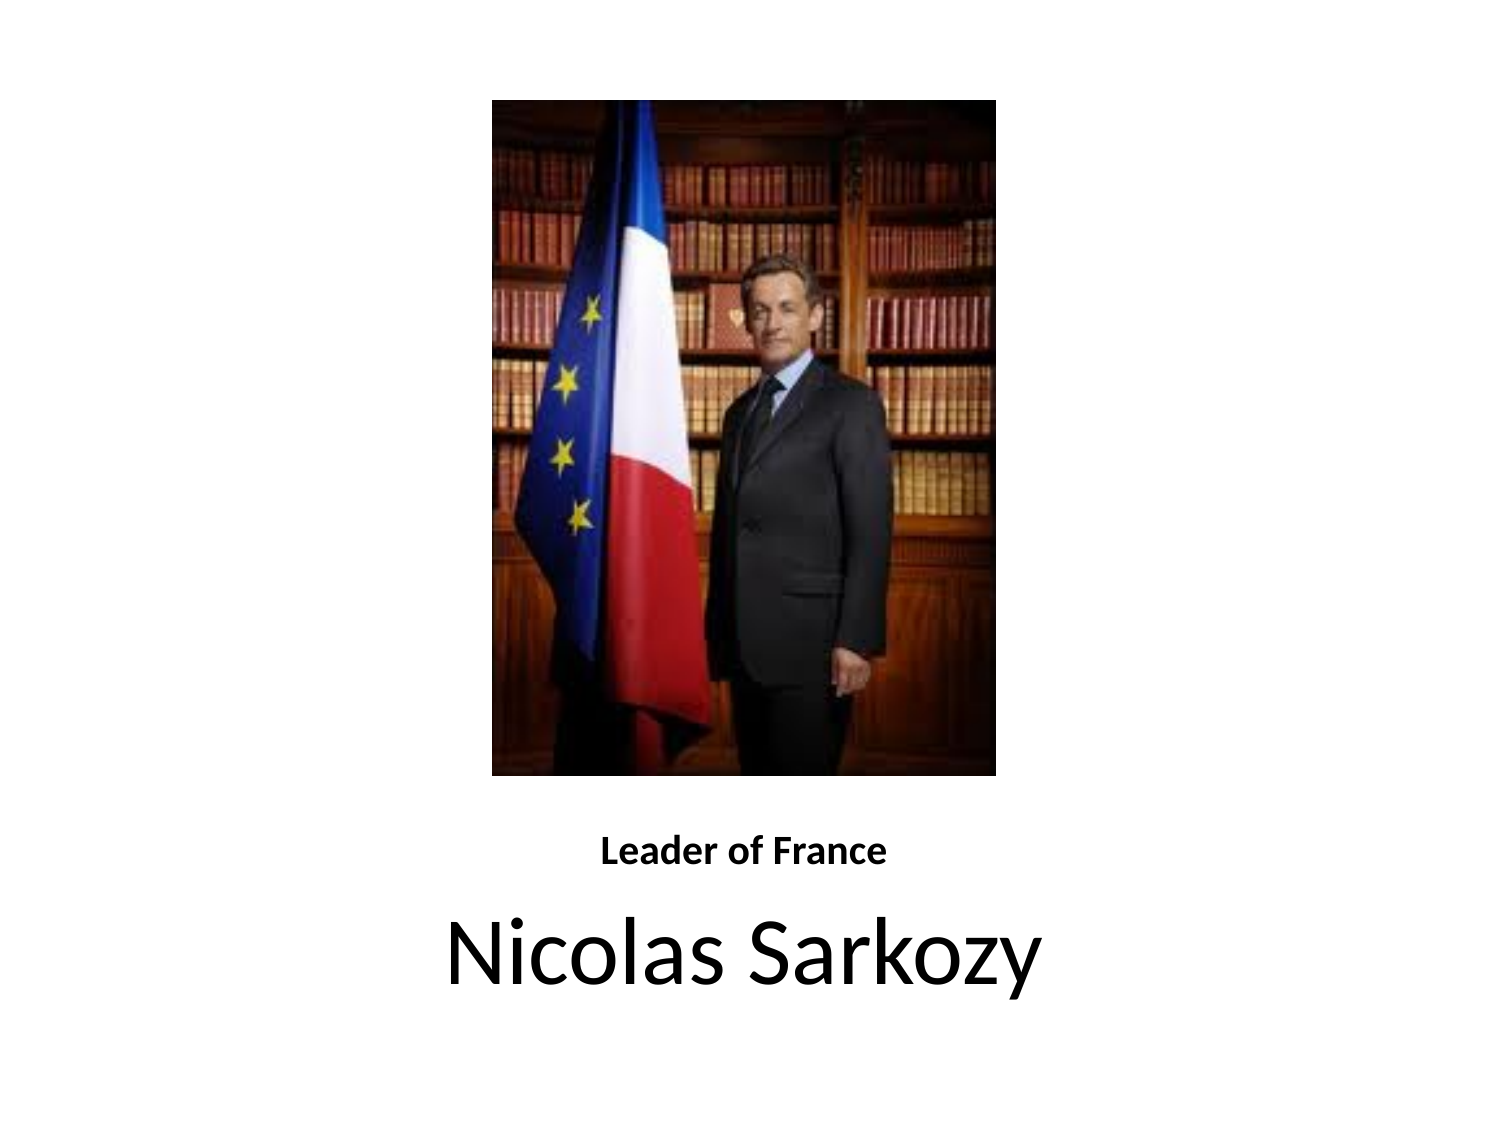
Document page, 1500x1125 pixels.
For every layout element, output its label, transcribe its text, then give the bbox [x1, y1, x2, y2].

list Nicolas Sarkozy [294, 880, 1194, 1013]
picture [491, 100, 997, 776]
title Leader of France [294, 787, 1194, 880]
